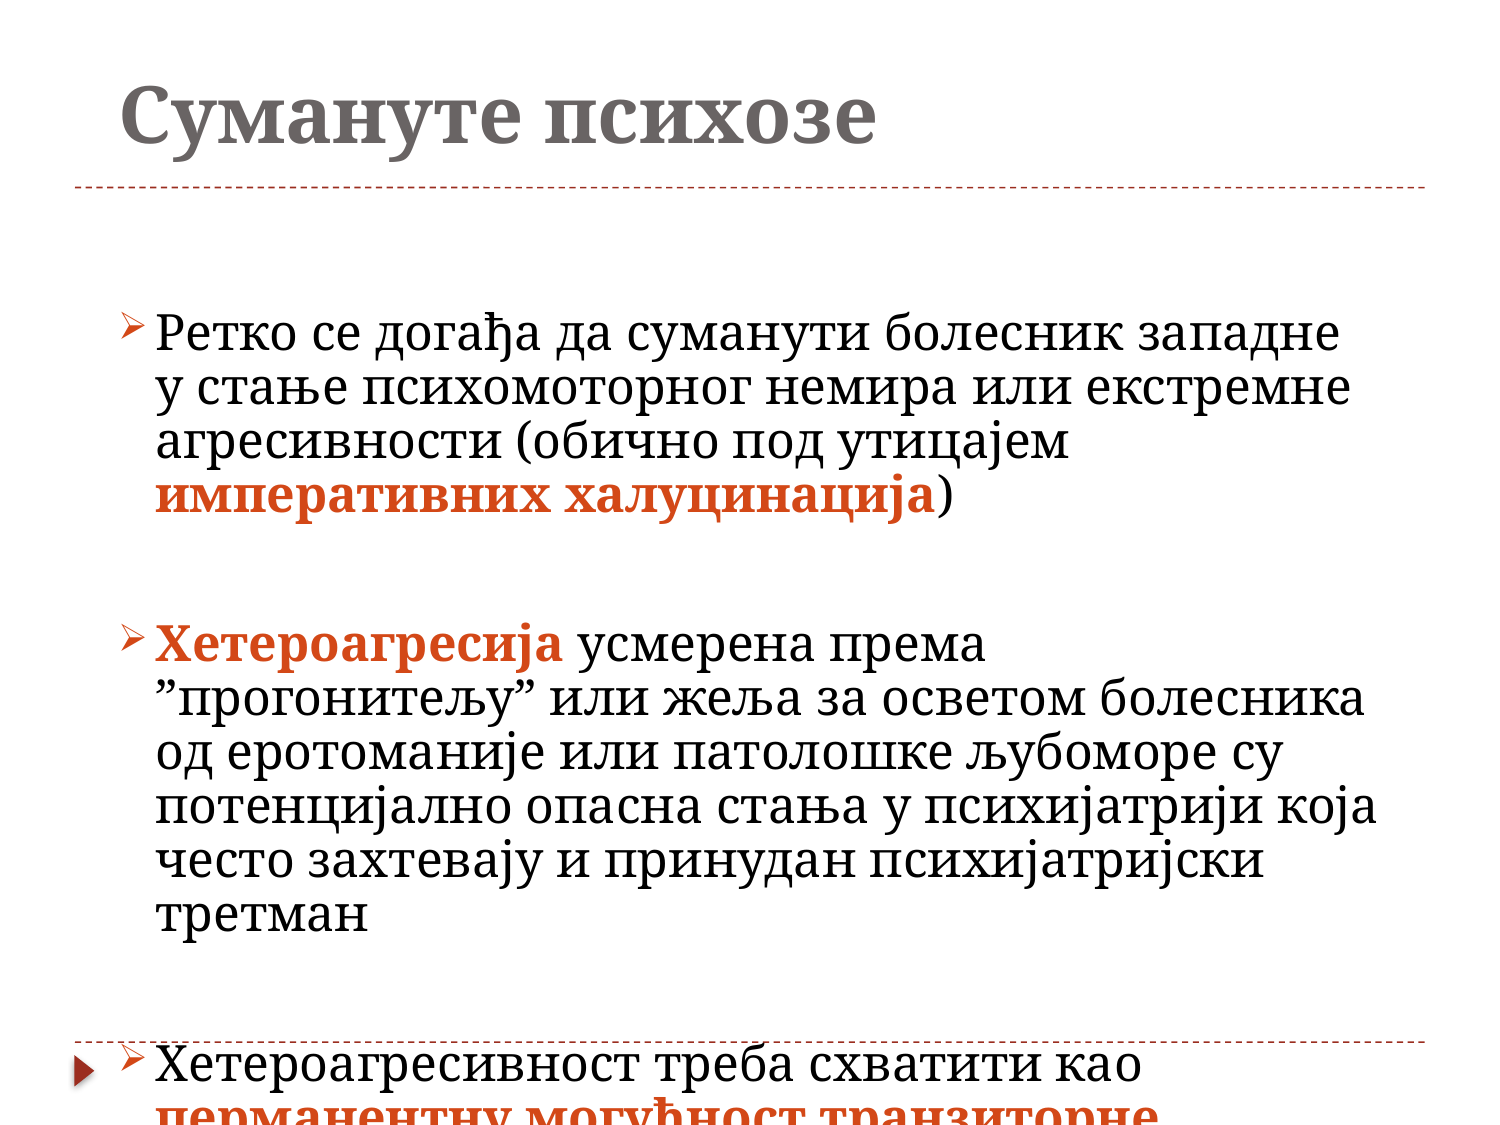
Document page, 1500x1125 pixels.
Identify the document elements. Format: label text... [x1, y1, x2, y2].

list Ретко се догађа да суманути болесник западне у стање психомоторног немира или екстремне агресивности (обично под утицајем императивних халуцинација) Хетероагресија усмерена према ”прогонитељу” или жеља за осветом болесника од еротоманије или патолошке љубоморе су потенцијално опасна стања у психијатрији која често захтевају и принудан психијатријски третман Хетероагресивност треба схватити као перманентну могућност транзиторне егзацербације [102, 299, 1398, 1014]
title Сумануте психозе [102, 59, 1398, 176]
